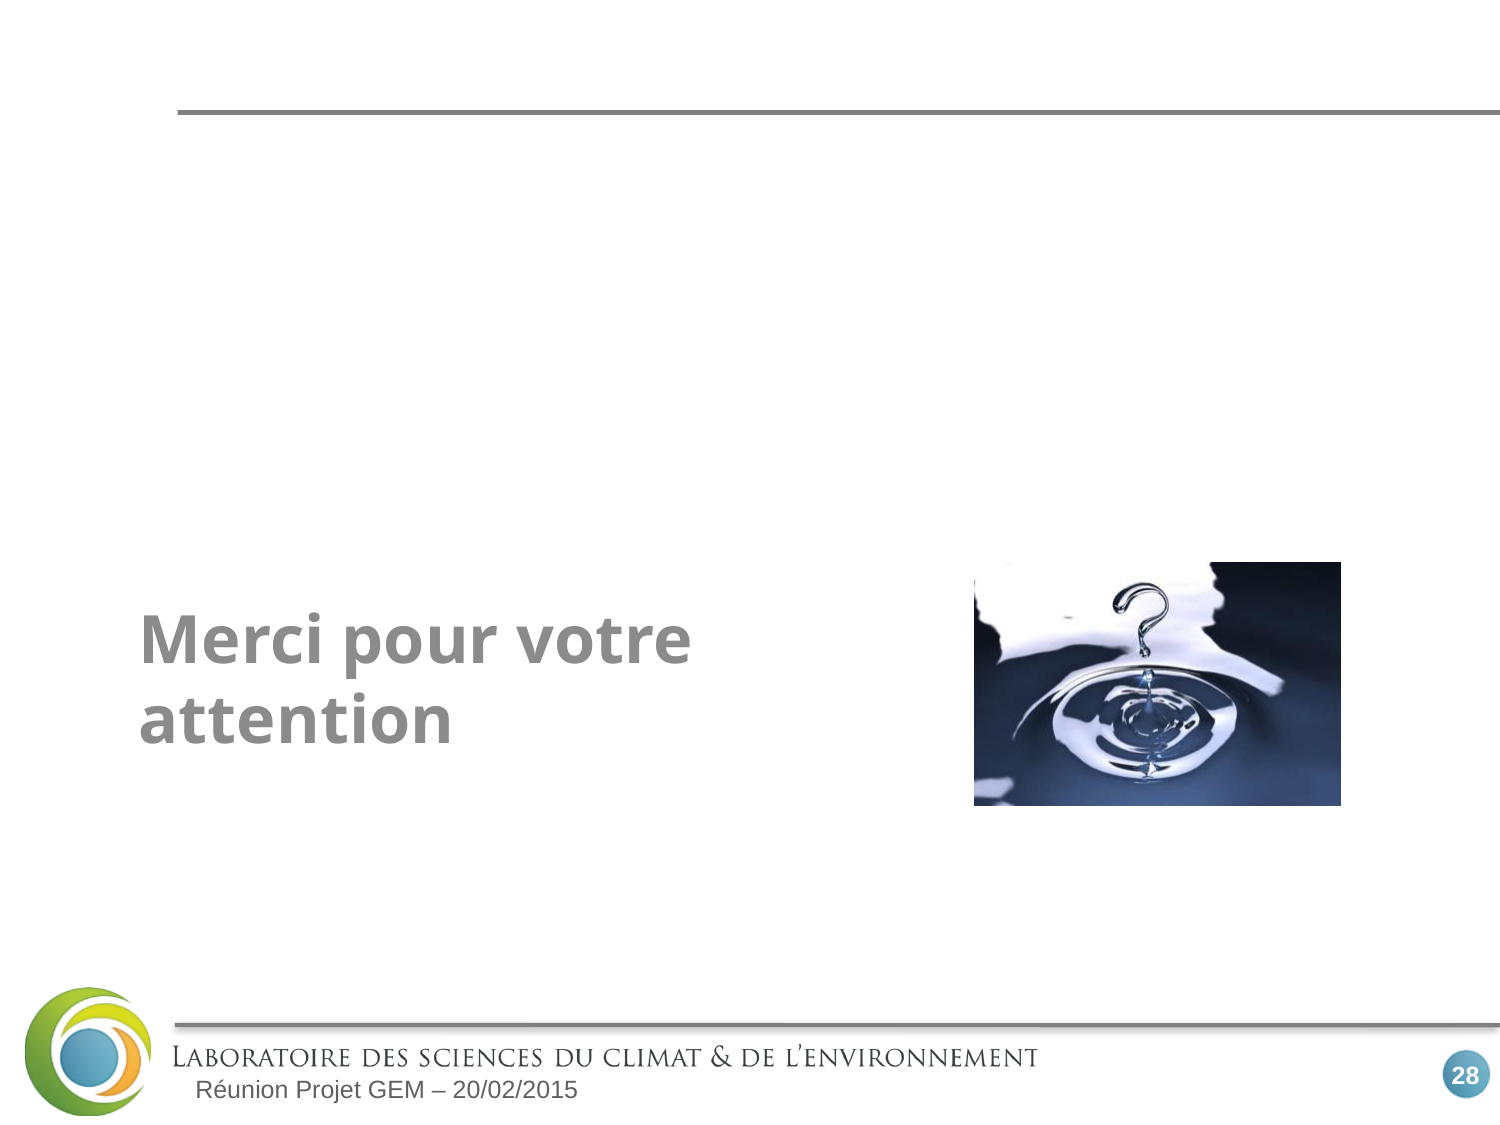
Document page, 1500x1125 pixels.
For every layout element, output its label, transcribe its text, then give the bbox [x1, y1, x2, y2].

picture [24, 987, 151, 1116]
picture [974, 562, 1341, 806]
slide_number 28 [1144, 1044, 1495, 1105]
picture [1438, 1046, 1500, 1109]
text_box Réunion Projet GEM – 20/02/2015 [180, 1058, 656, 1119]
subtitle Merci pour votre attention [123, 589, 969, 799]
